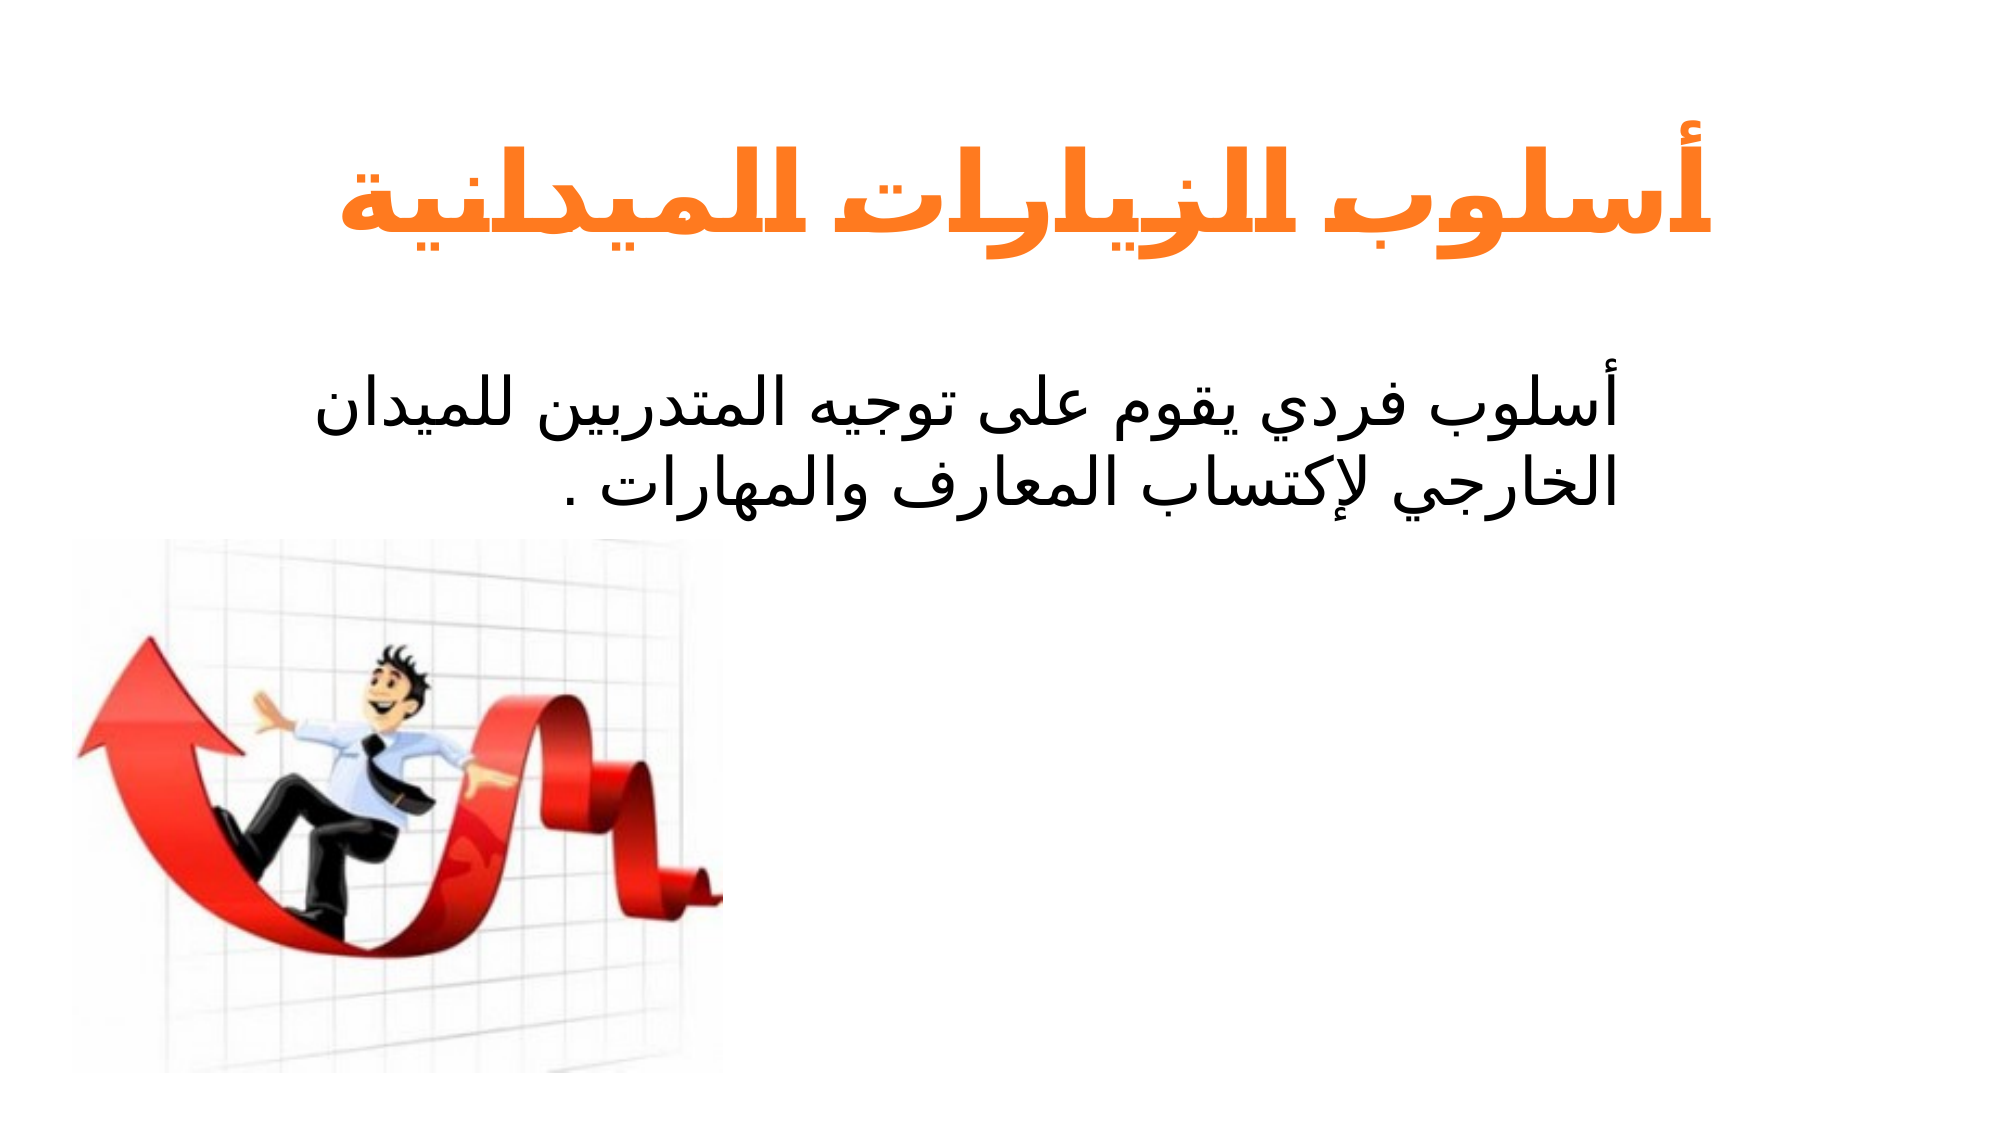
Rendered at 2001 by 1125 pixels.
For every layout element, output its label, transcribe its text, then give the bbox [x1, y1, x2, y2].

text_box أسلوب الزيارات الميدانية [320, 112, 1726, 263]
text_box أسلوب فردي يقوم على توجيه المتدربين للميدان الخارجي لإكتساب المعارف والمهارات . [249, 351, 1713, 607]
picture [72, 539, 723, 1073]
